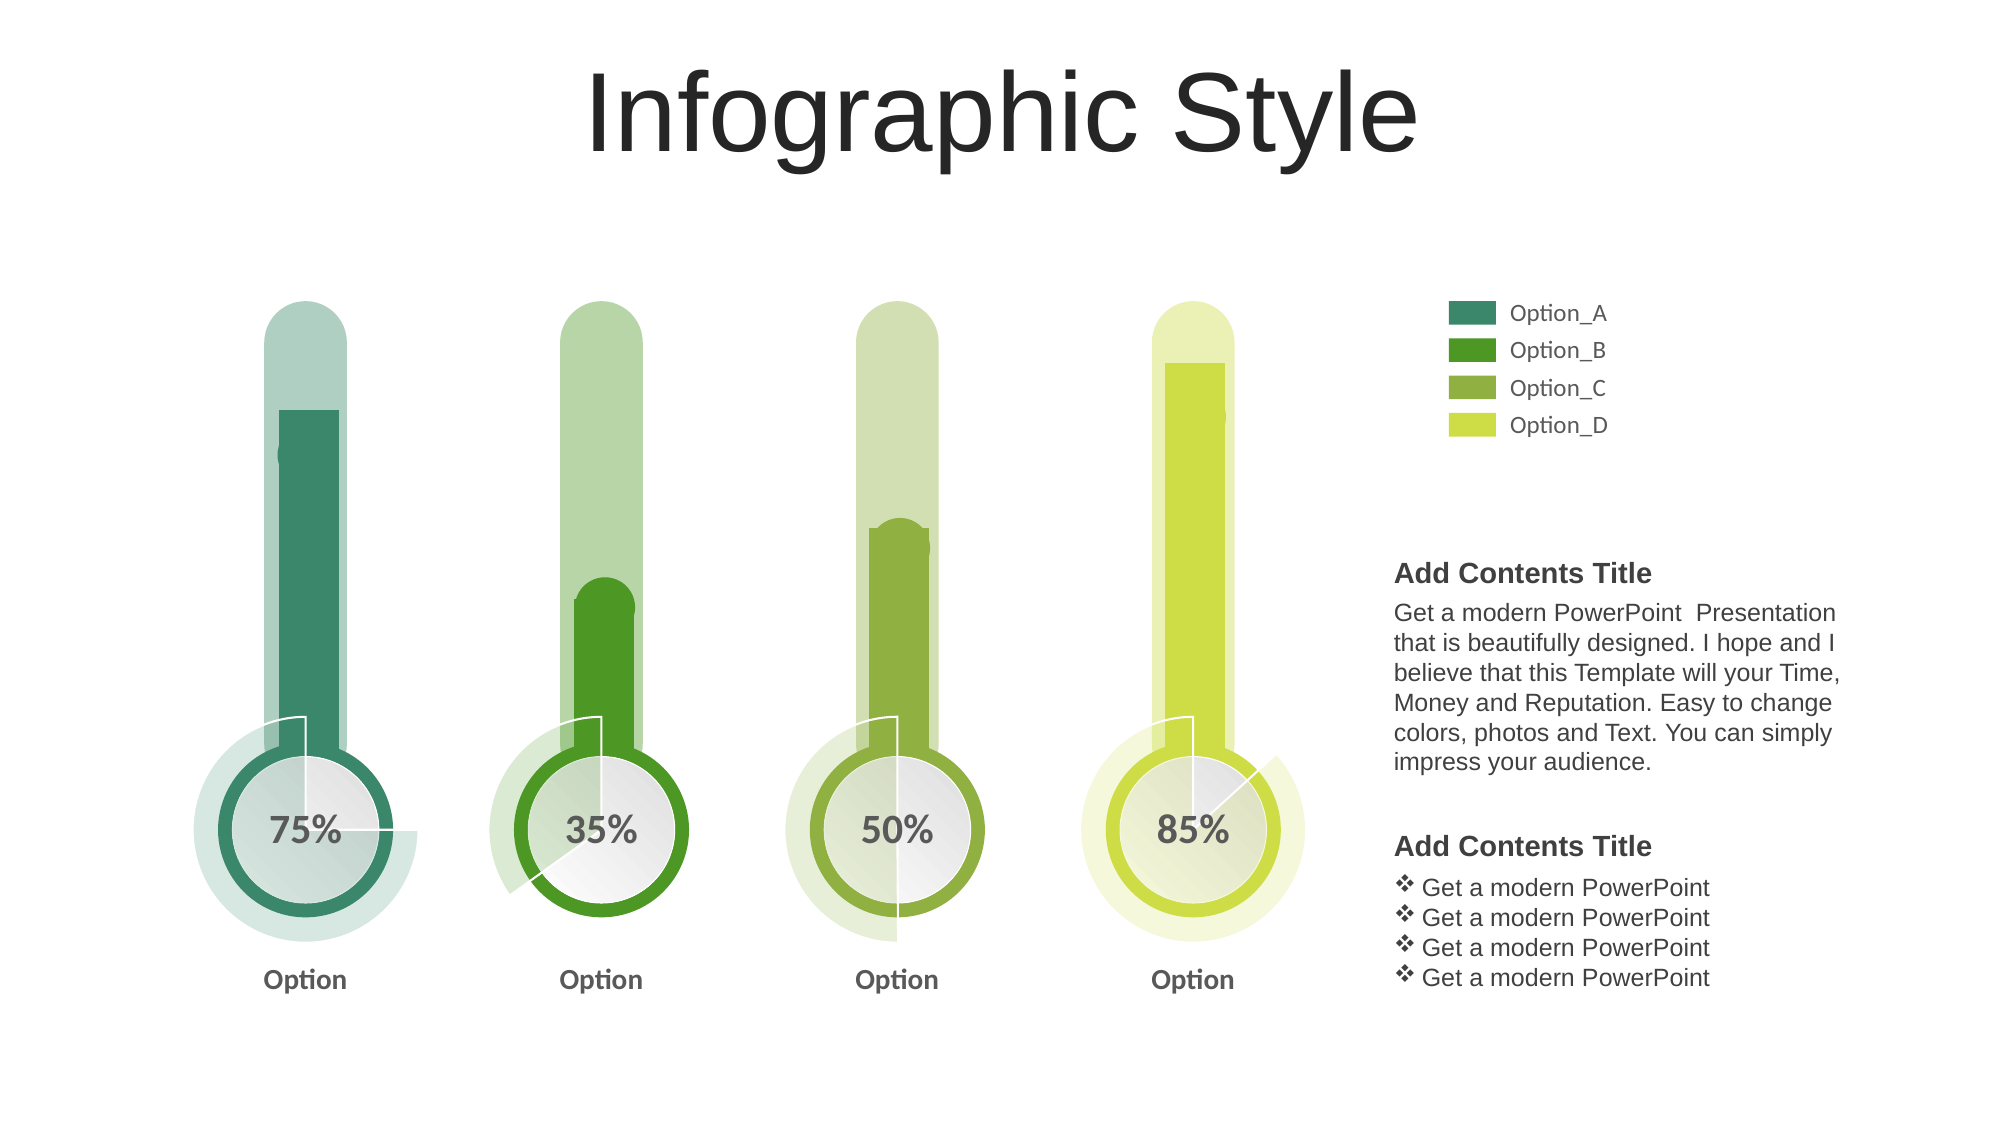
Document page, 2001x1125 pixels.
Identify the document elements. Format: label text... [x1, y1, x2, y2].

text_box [1080, 716, 1307, 943]
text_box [784, 716, 1011, 943]
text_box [488, 716, 715, 943]
list Infographic Style [53, 55, 1952, 175]
text_box Option [796, 952, 998, 1003]
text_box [1448, 289, 1662, 447]
chart [136, 330, 1368, 774]
text_box [560, 300, 642, 330]
text_box Option [500, 952, 703, 1003]
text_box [1378, 547, 1864, 1001]
text_box [265, 300, 346, 330]
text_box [192, 716, 419, 943]
text_box [1152, 300, 1234, 330]
text_box Option [1092, 952, 1294, 1003]
text_box Option [204, 952, 407, 1003]
text_box [856, 300, 938, 330]
